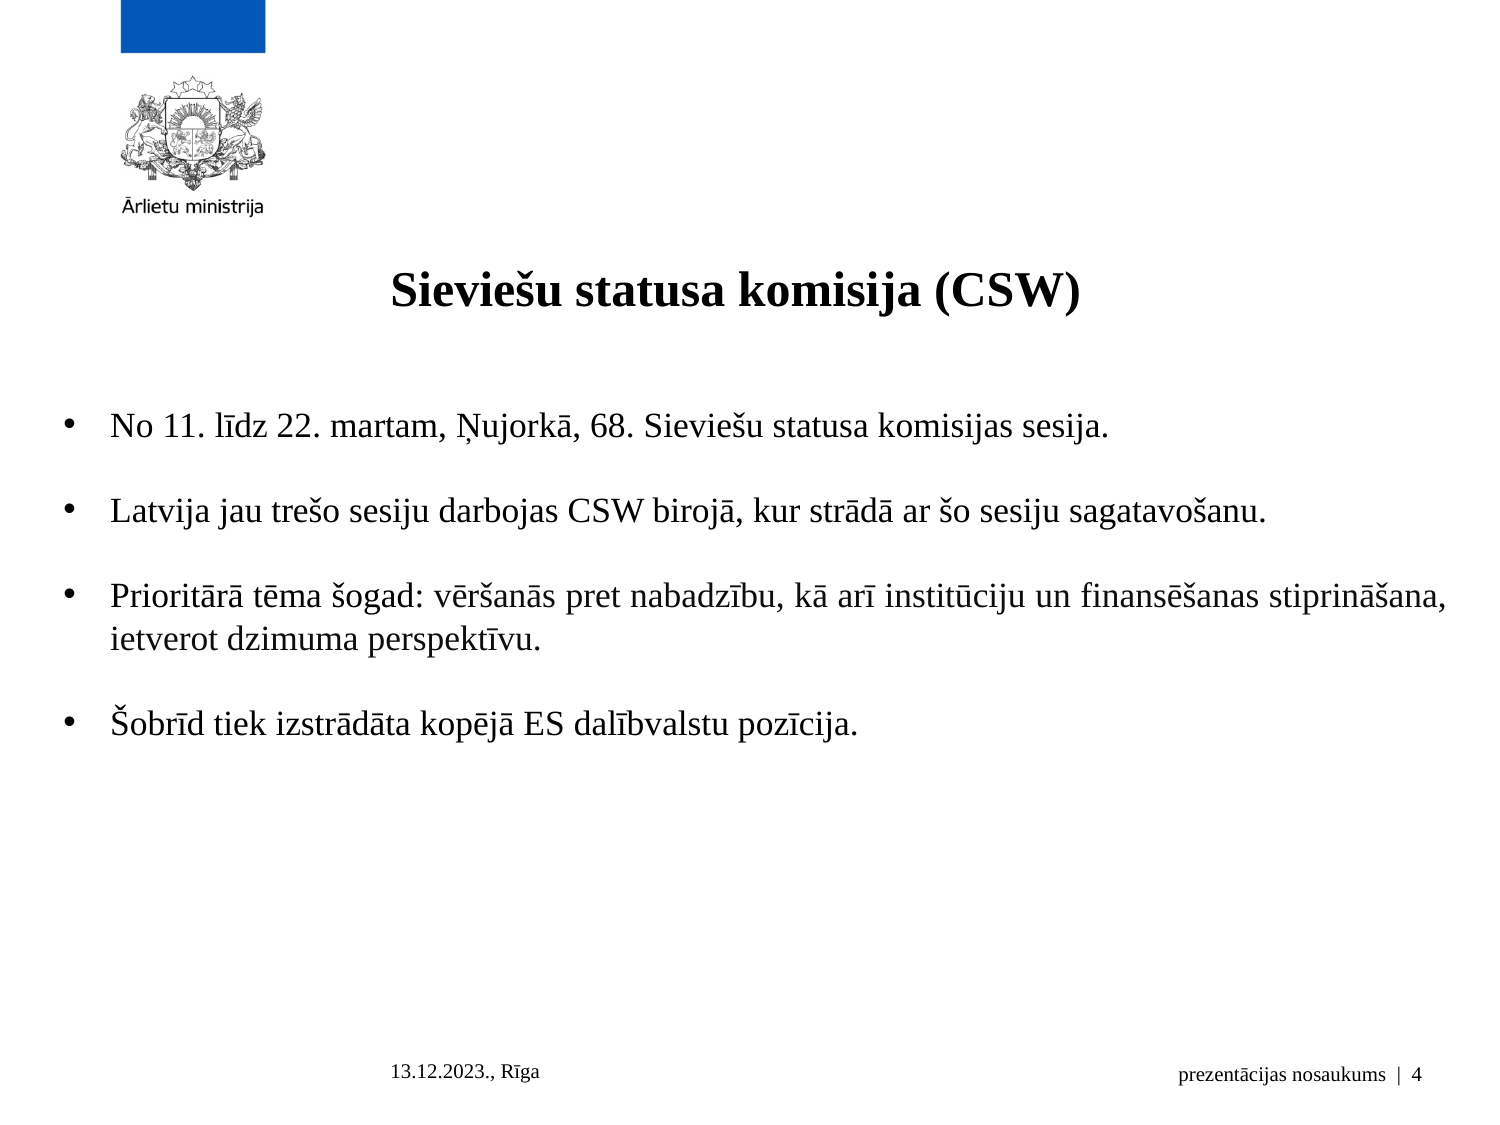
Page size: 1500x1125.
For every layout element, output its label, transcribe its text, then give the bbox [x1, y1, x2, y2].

text_box 13.12.2023., Rīga [375, 1040, 725, 1100]
text_box No 11. līdz 22. martam, Ņujorkā, 68. Sieviešu statusa komisijas sesija. Latvija jau trešo sesiju darbojas CSW birojā, kur strādā ar šo sesiju sagatavošanu. Prioritārā tēma šogad: vēršanās pret nabadzību, kā arī institūciju un finansēšanas stiprināšana, ietverot dzimuma perspektīvu. Šobrīd tiek izstrādāta kopējā ES dalībvalstu pozīcija. [48, 394, 1463, 793]
picture [48, 0, 338, 322]
title Sieviešu statusa komisija (CSW) [375, 167, 1413, 325]
slide_number prezentācijas nosaukums | 4 [1087, 1042, 1438, 1103]
